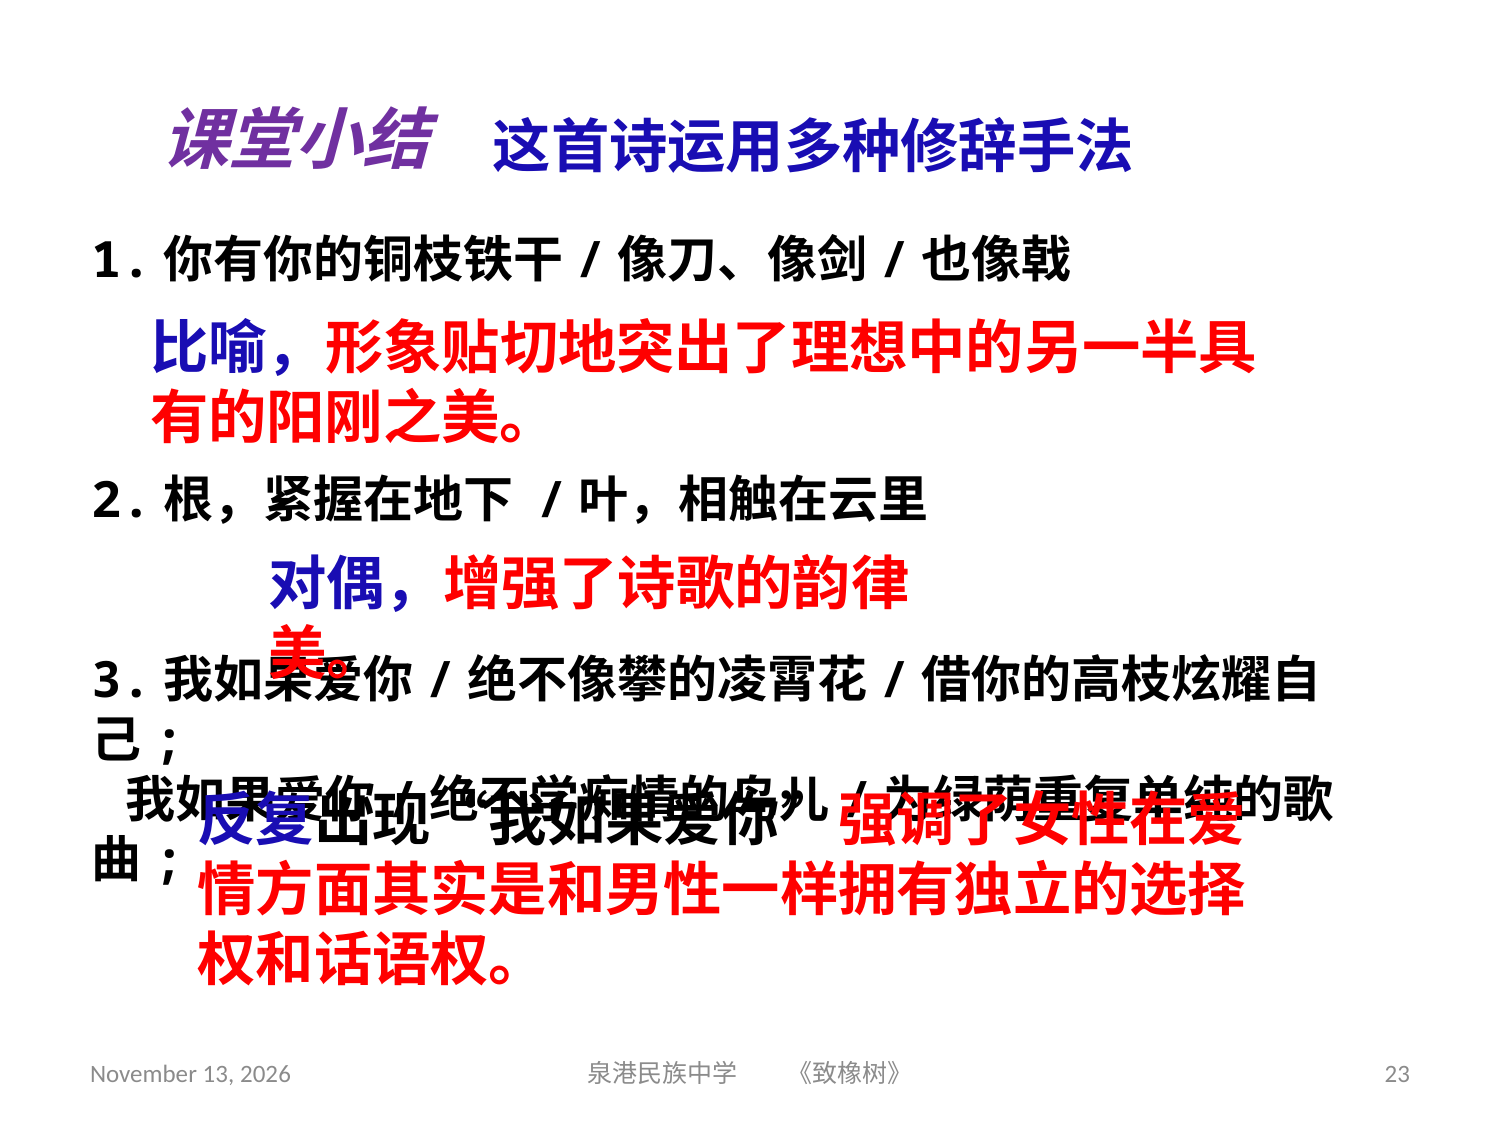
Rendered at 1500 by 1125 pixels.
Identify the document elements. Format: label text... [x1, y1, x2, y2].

slide_number 23 [1074, 1042, 1425, 1103]
text_box 这首诗运用多种修辞手法 [478, 101, 1294, 187]
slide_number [75, 1042, 425, 1103]
text_box 对偶，增强了诗歌的韵律美。 [253, 538, 1022, 694]
text_box 1.你有你的铜枝铁干/像刀、像剑/也像戟 2.根，紧握在地下 /叶，相触在云里 3.我如果爱你/绝不像攀的凌霄花/借你的高枝炫耀自己; 我如果爱你/绝不学痴情的鸟儿/为绿荫重复单纯的歌曲; [76, 219, 1365, 1125]
footer 泉港民族中学 《致橡树》 [512, 1042, 988, 1103]
text_box 课堂小结 [147, 89, 526, 185]
text_box 反复出现“我如果爱你”强调了女性在爱情方面其实是和男性一样拥有独立的选择权和话语权。 [182, 775, 1282, 1000]
text_box 比喻，形象贴切地突出了理想中的另一半具有的阳刚之美。 [135, 302, 1306, 458]
